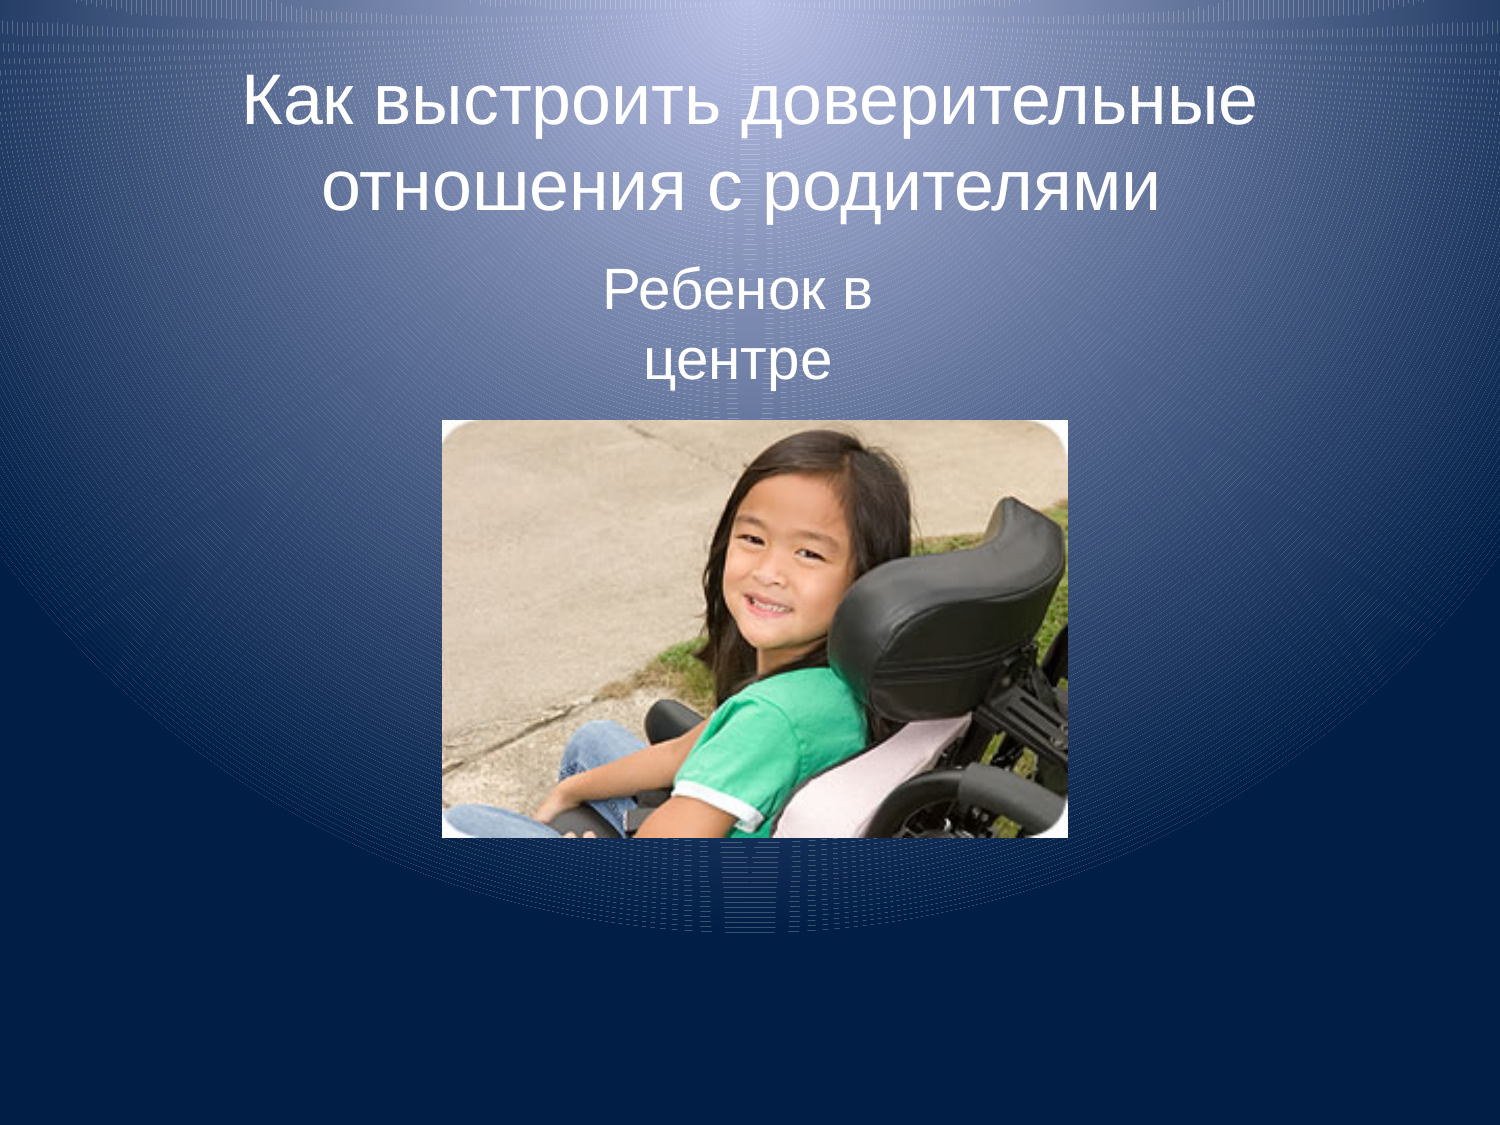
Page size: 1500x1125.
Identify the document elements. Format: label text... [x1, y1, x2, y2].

text_box Ребенок в центре [501, 243, 975, 419]
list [442, 420, 1069, 838]
title Как выстроить доверительные отношения с родителями [74, 44, 1426, 233]
